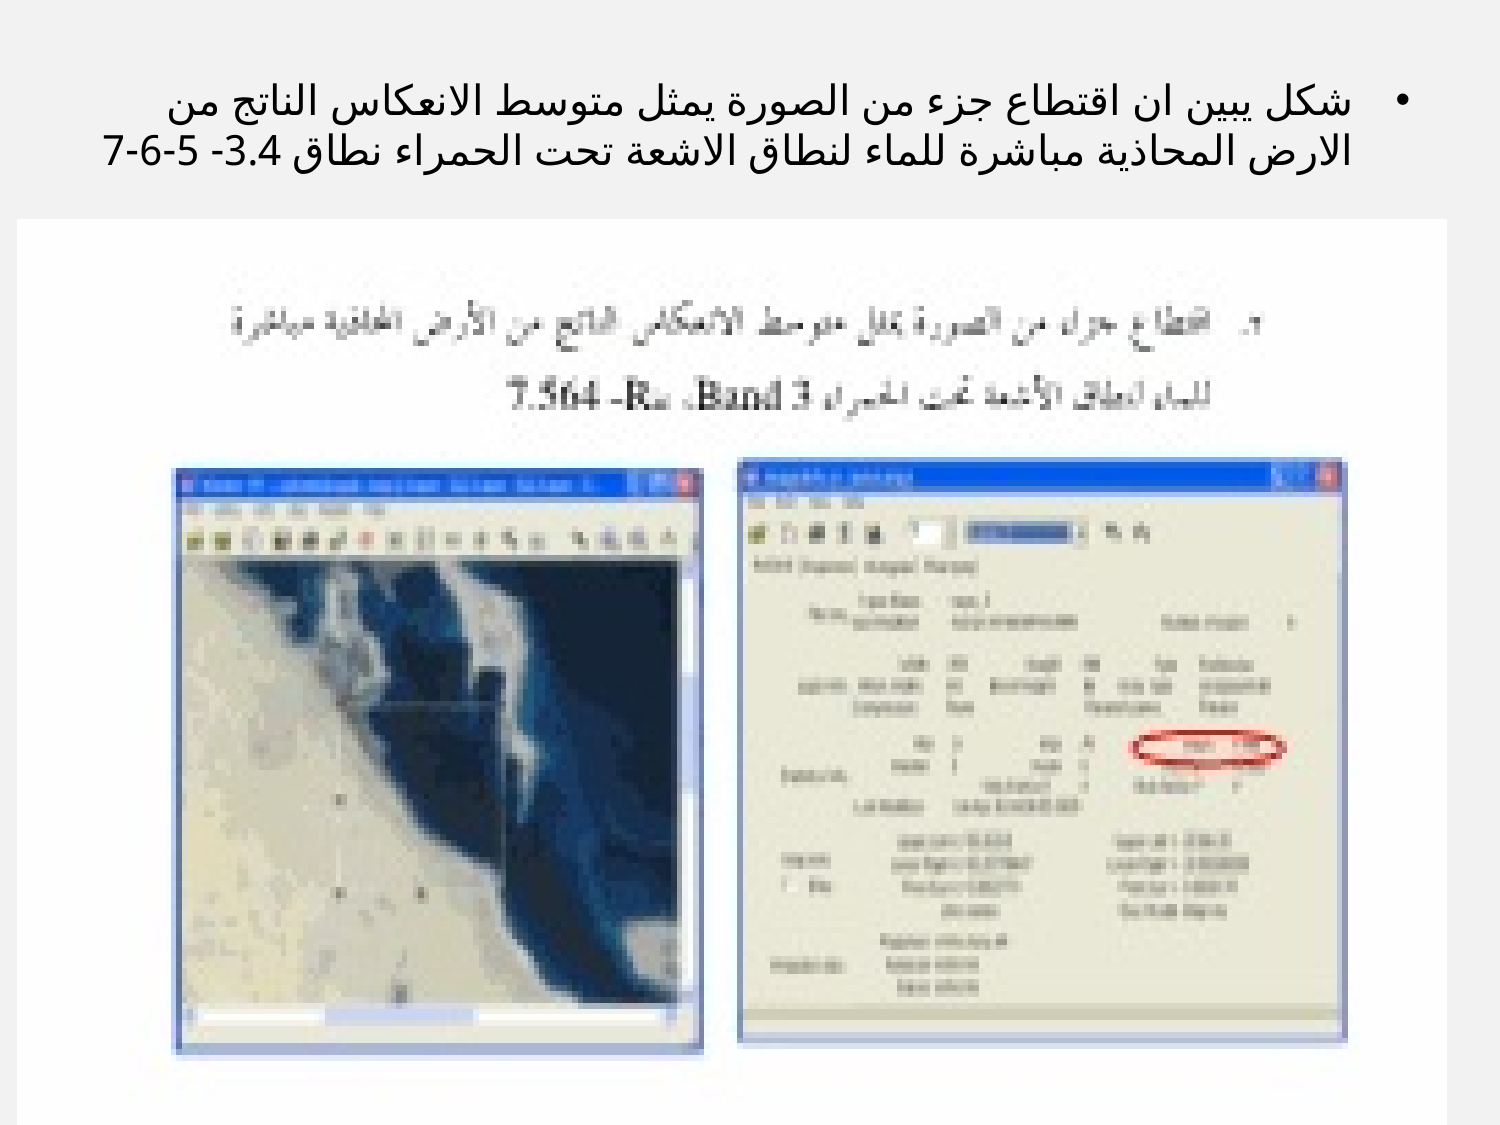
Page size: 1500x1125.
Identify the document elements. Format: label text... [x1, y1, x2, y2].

list شكل يبين ان اقتطاع جزء من الصورة يمثل متوسط الانعكاس الناتج من الارض المحاذية مباشرة للماء لنطاق الاشعة تحت الحمراء نطاق 3.4- 5-6-7 [75, 66, 1425, 217]
picture [17, 219, 1448, 1125]
